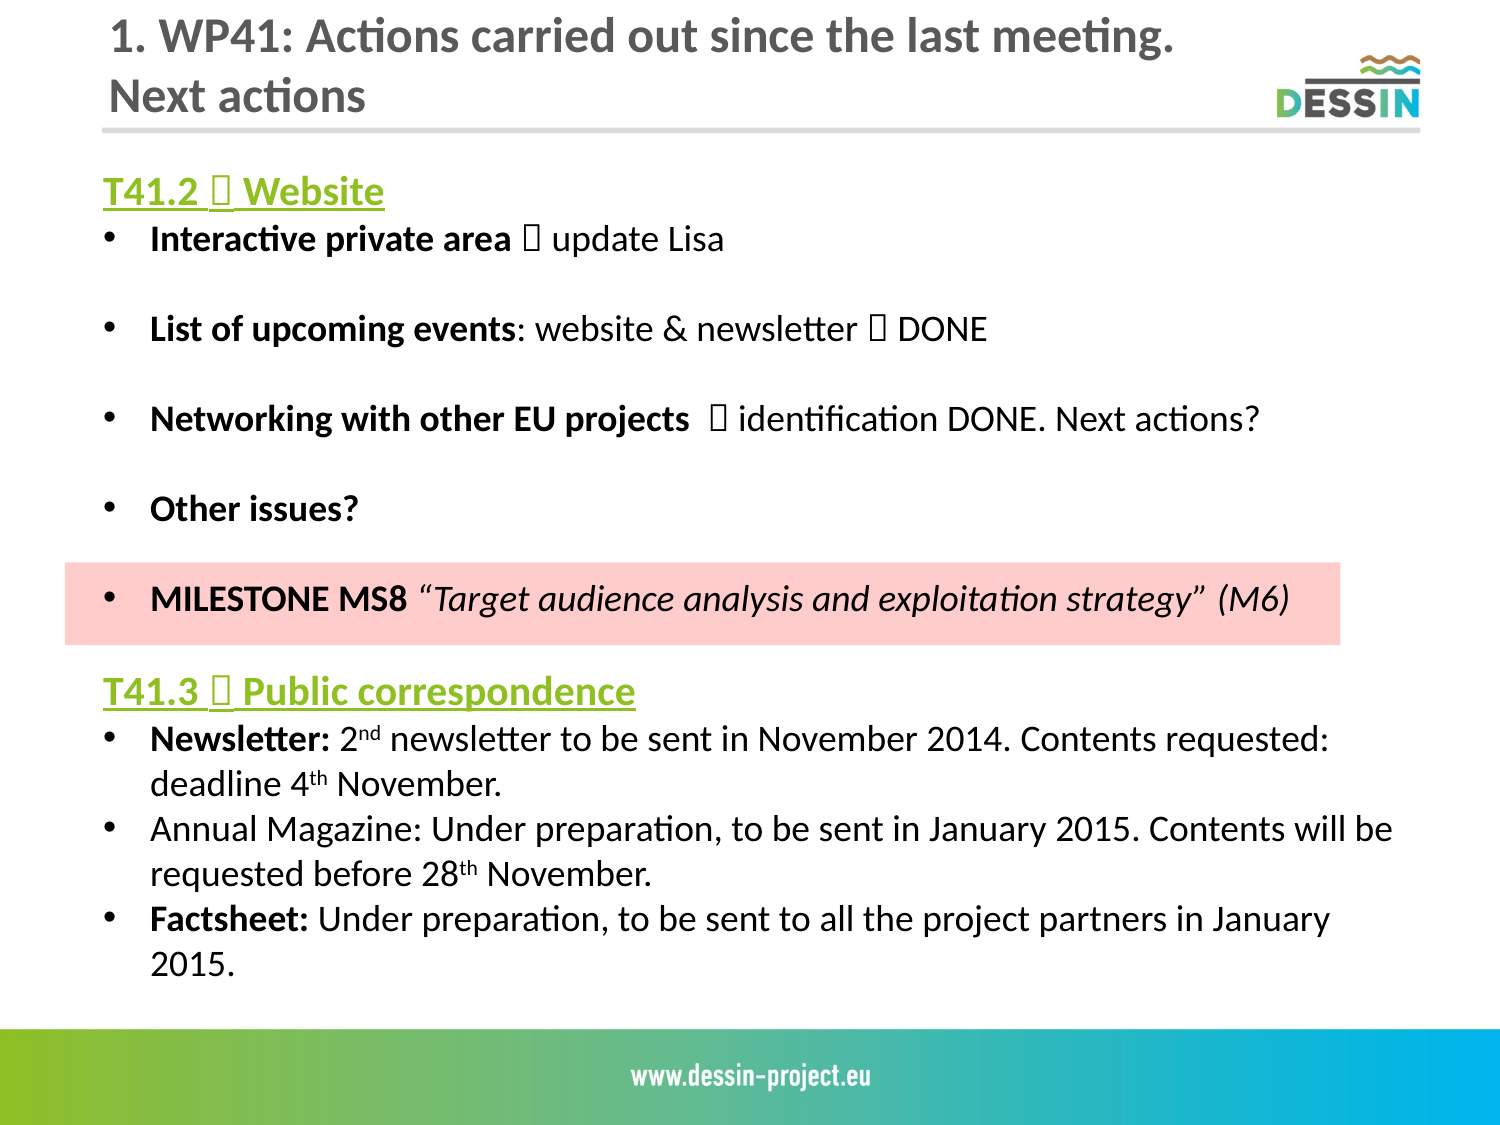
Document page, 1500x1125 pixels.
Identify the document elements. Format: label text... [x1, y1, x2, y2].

text_box T41.2  Website Interactive private area  update Lisa List of upcoming events: website & newsletter  DONE Networking with other EU projects  identification DONE. Next actions? Other issues? MILESTONE MS8 “Target audience analysis and exploitation strategy” (M6) T41.3  Public correspondence Newsletter: 2nd newsletter to be sent in November 2014. Contents requested: deadline 4th November. Annual Magazine: Under preparation, to be sent in January 2015. Contents will be requested before 28th November. Factsheet: Under preparation, to be sent to all the project partners in January 2015. [88, 156, 1418, 992]
text_box 1. WP41: Actions carried out since the last meeting. Next actions [93, 0, 1223, 131]
picture [0, 0, 1500, 1125]
text_box [63, 560, 88, 647]
